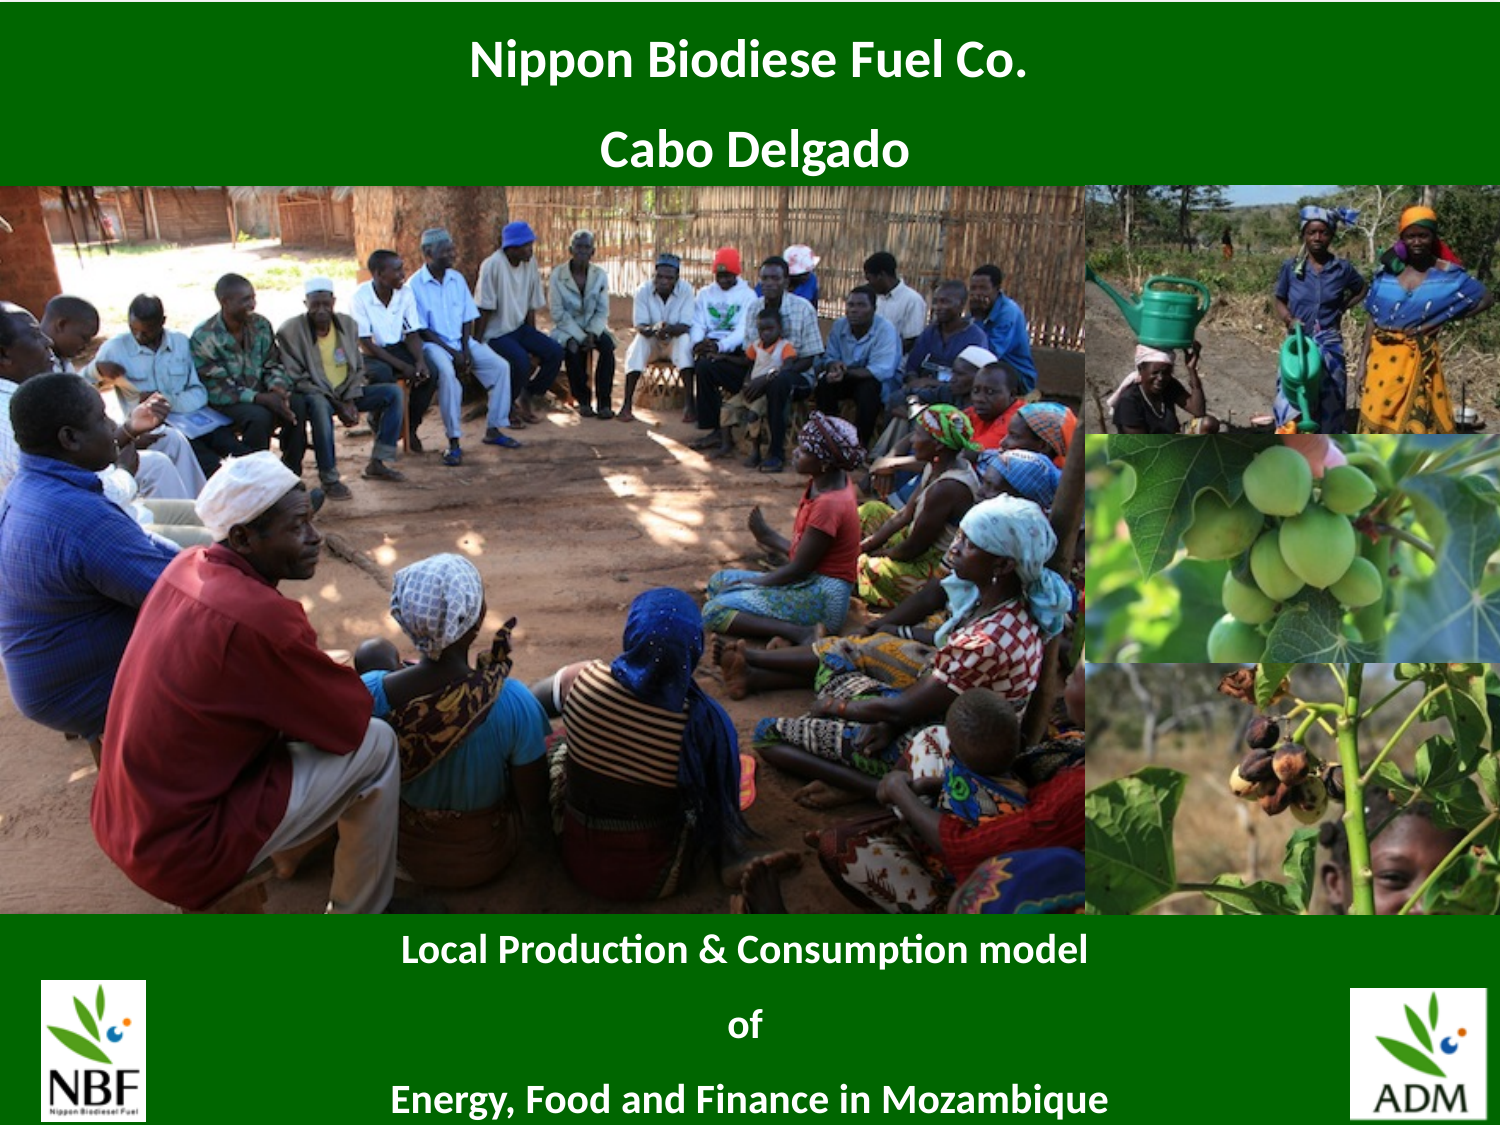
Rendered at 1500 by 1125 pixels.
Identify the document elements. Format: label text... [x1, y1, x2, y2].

text_box Local Production & Consumption model of Energy, Food and Finance in Mozambique [0, 923, 1500, 1125]
picture [0, 184, 1500, 915]
picture [41, 979, 146, 1123]
text_box Nippon Biodiese Fuel Co. Cabo Delgado [0, 2, 1500, 183]
picture [1349, 987, 1489, 1123]
